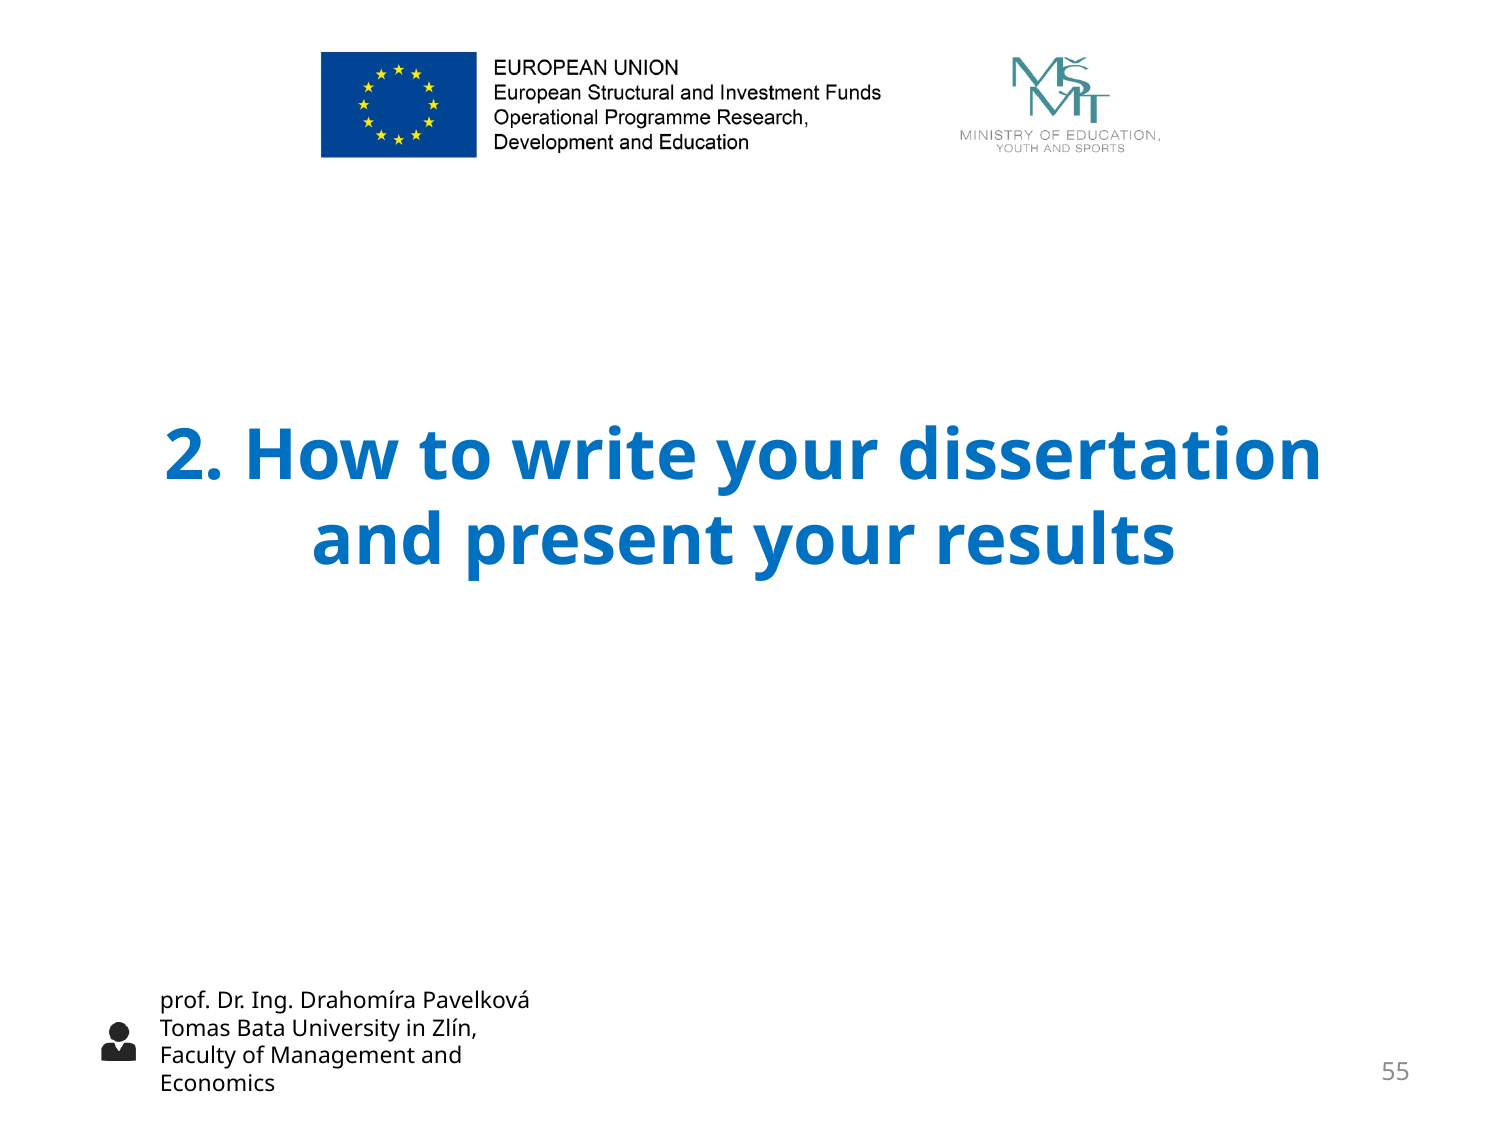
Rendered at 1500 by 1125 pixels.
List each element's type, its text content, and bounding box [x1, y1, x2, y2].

footer prof. Dr. Ing. Drahomíra Pavelková Tomas Bata University in Zlín, Faculty of Management and Economics [145, 999, 550, 1083]
title 2. How to write your dissertation and present your results [112, 373, 1376, 615]
picture [101, 1021, 136, 1062]
slide_number 55 [1074, 1042, 1425, 1103]
picture [268, 0, 1212, 210]
